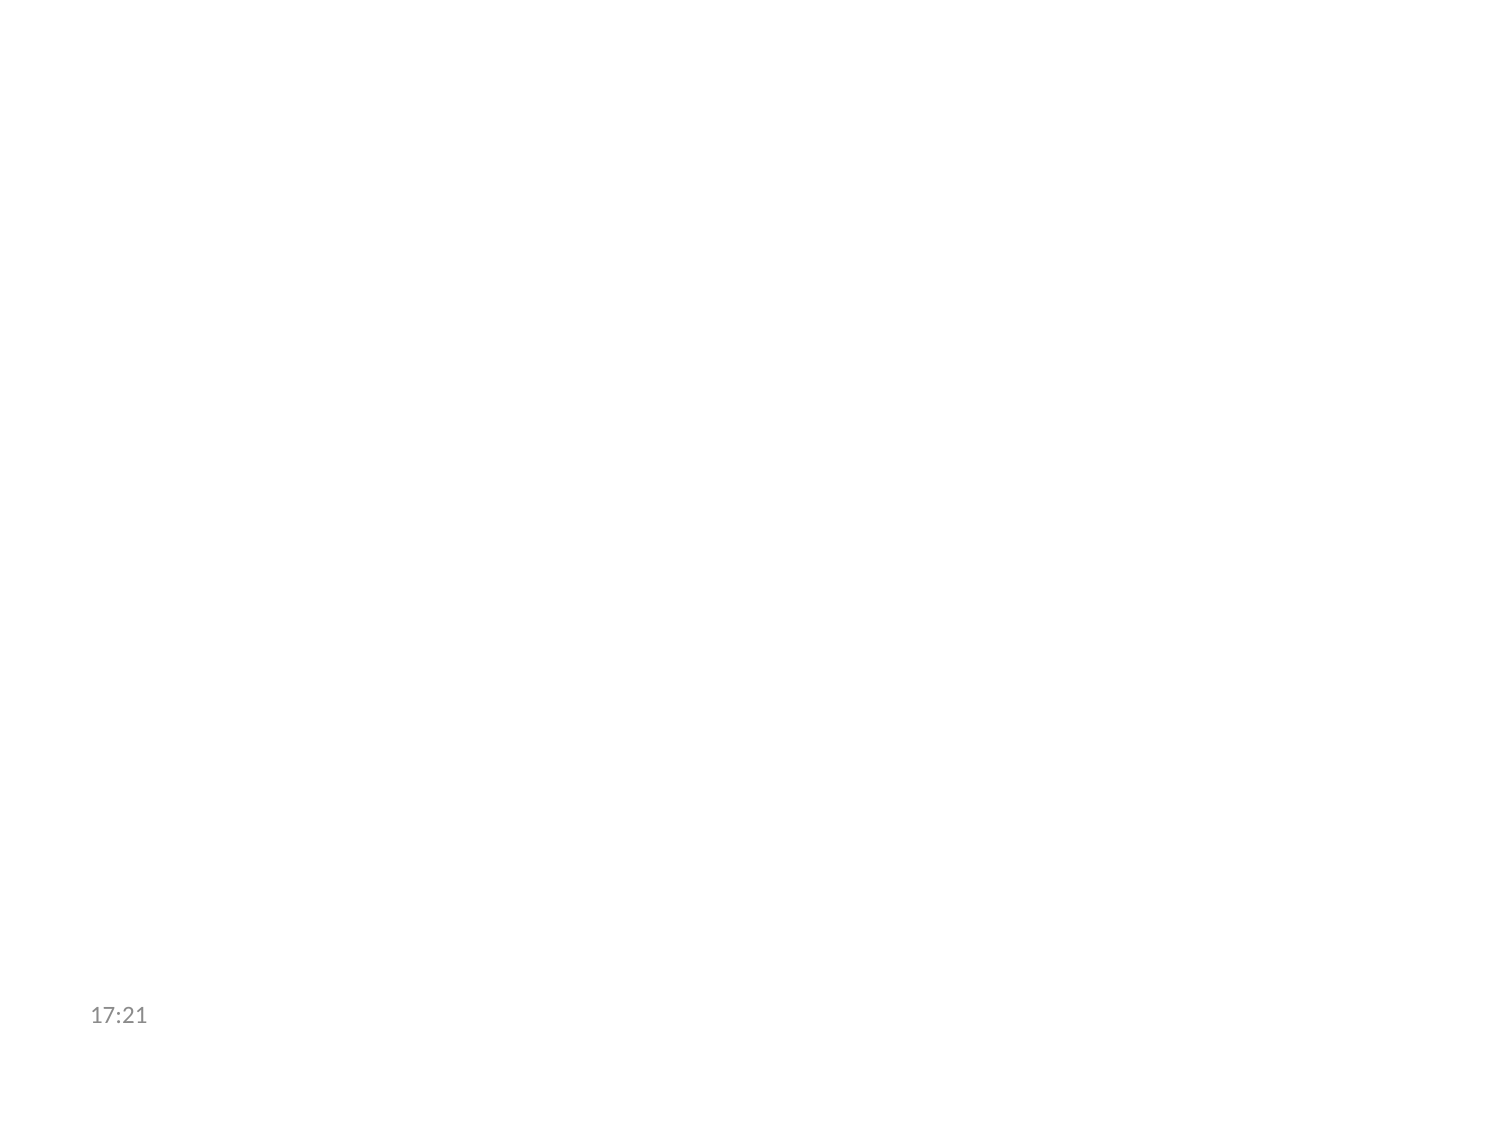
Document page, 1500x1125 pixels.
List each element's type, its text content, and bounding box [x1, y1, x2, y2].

text_box 15:35 [75, 983, 425, 1044]
